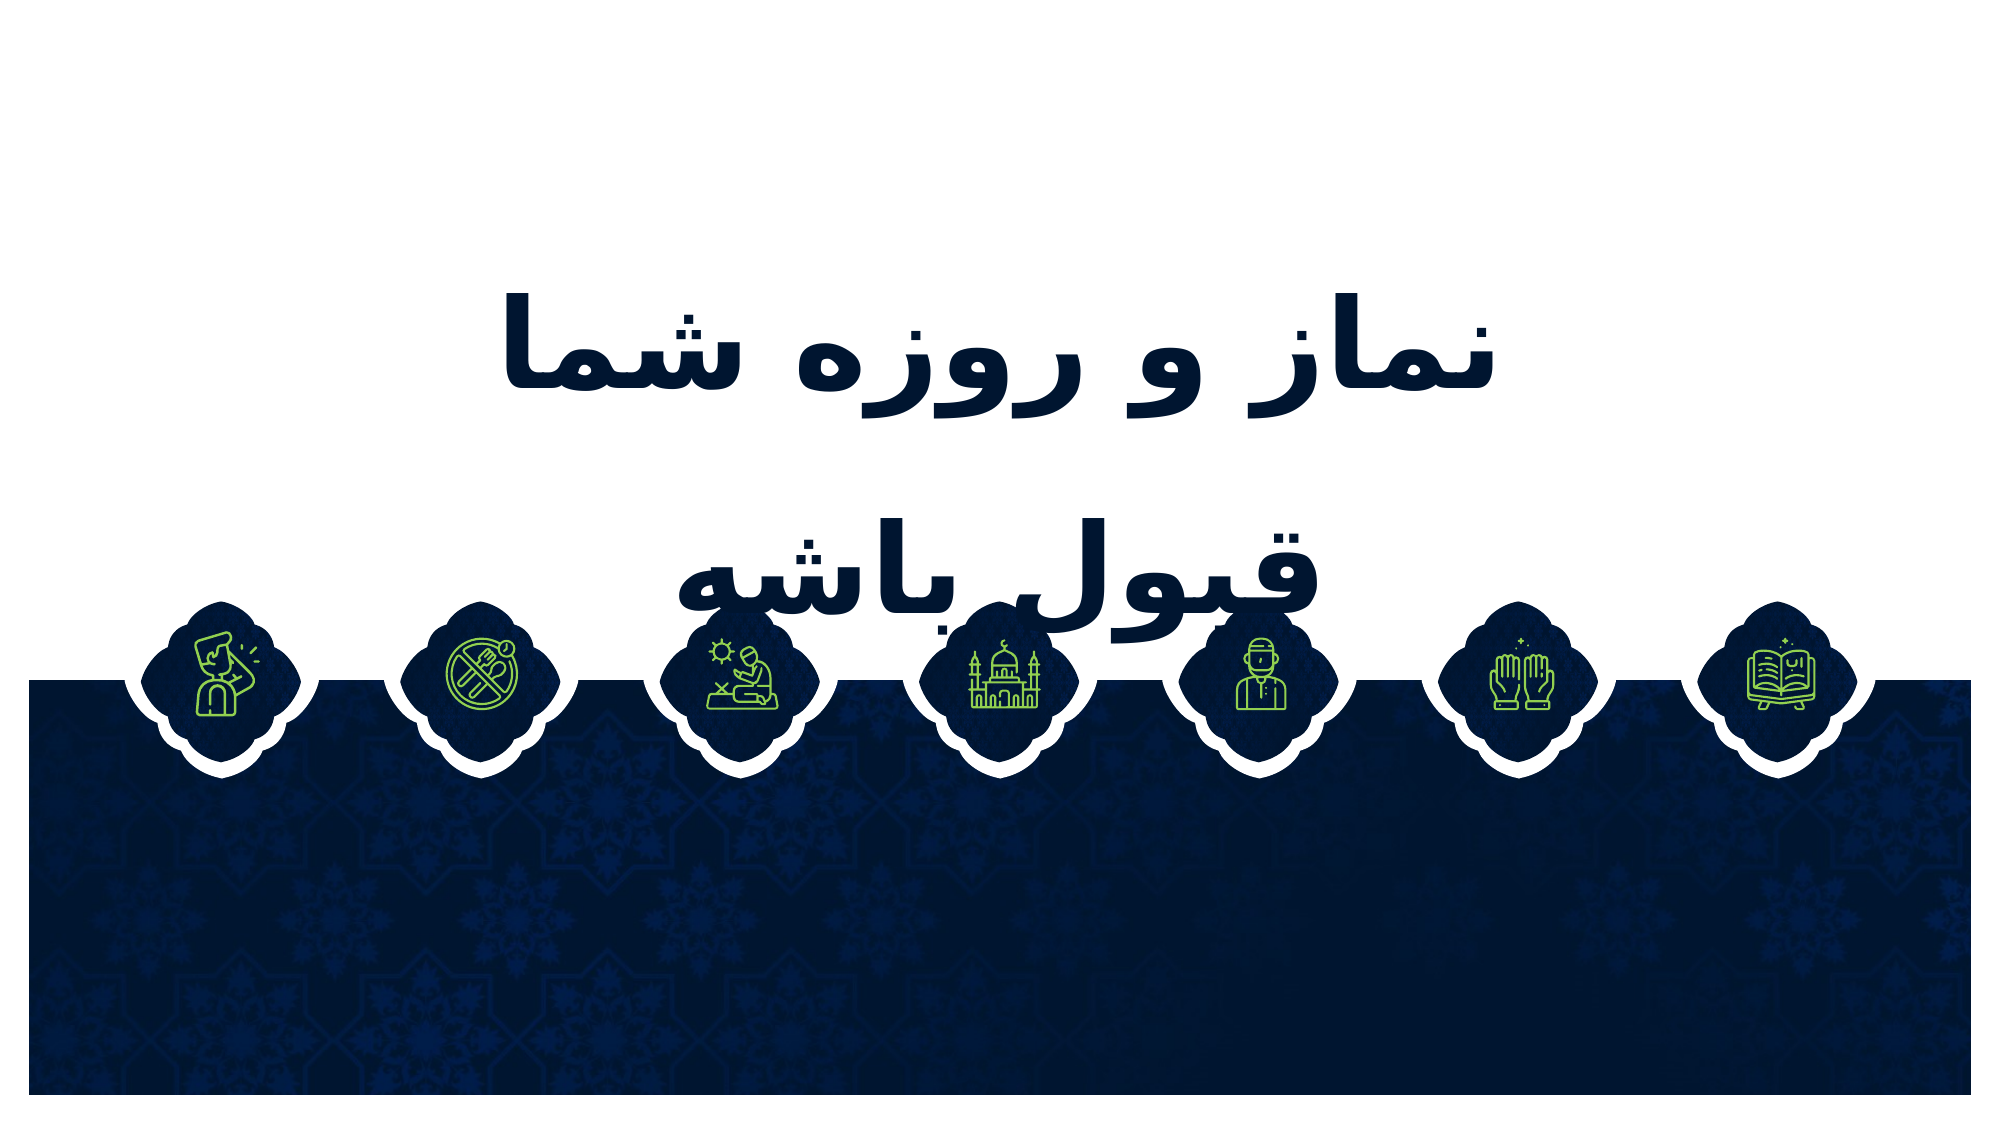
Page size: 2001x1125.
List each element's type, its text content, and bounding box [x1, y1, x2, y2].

picture [1178, 647, 1339, 763]
picture [994, 652, 1015, 664]
picture [994, 667, 1003, 676]
text_box [968, 639, 1041, 709]
text_box نماز و روزه شما قبول باشه [307, 181, 1693, 647]
picture [29, 680, 1971, 1095]
picture [1697, 601, 1858, 763]
picture [659, 647, 820, 763]
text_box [705, 638, 780, 710]
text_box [1747, 637, 1816, 711]
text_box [1235, 637, 1287, 711]
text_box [193, 631, 261, 717]
picture [988, 684, 1021, 706]
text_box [438, 637, 520, 711]
picture [1437, 647, 1599, 763]
picture [919, 647, 1080, 763]
picture [140, 601, 301, 763]
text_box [1489, 637, 1555, 711]
picture [974, 691, 984, 706]
picture [1025, 691, 1035, 706]
picture [400, 647, 561, 763]
